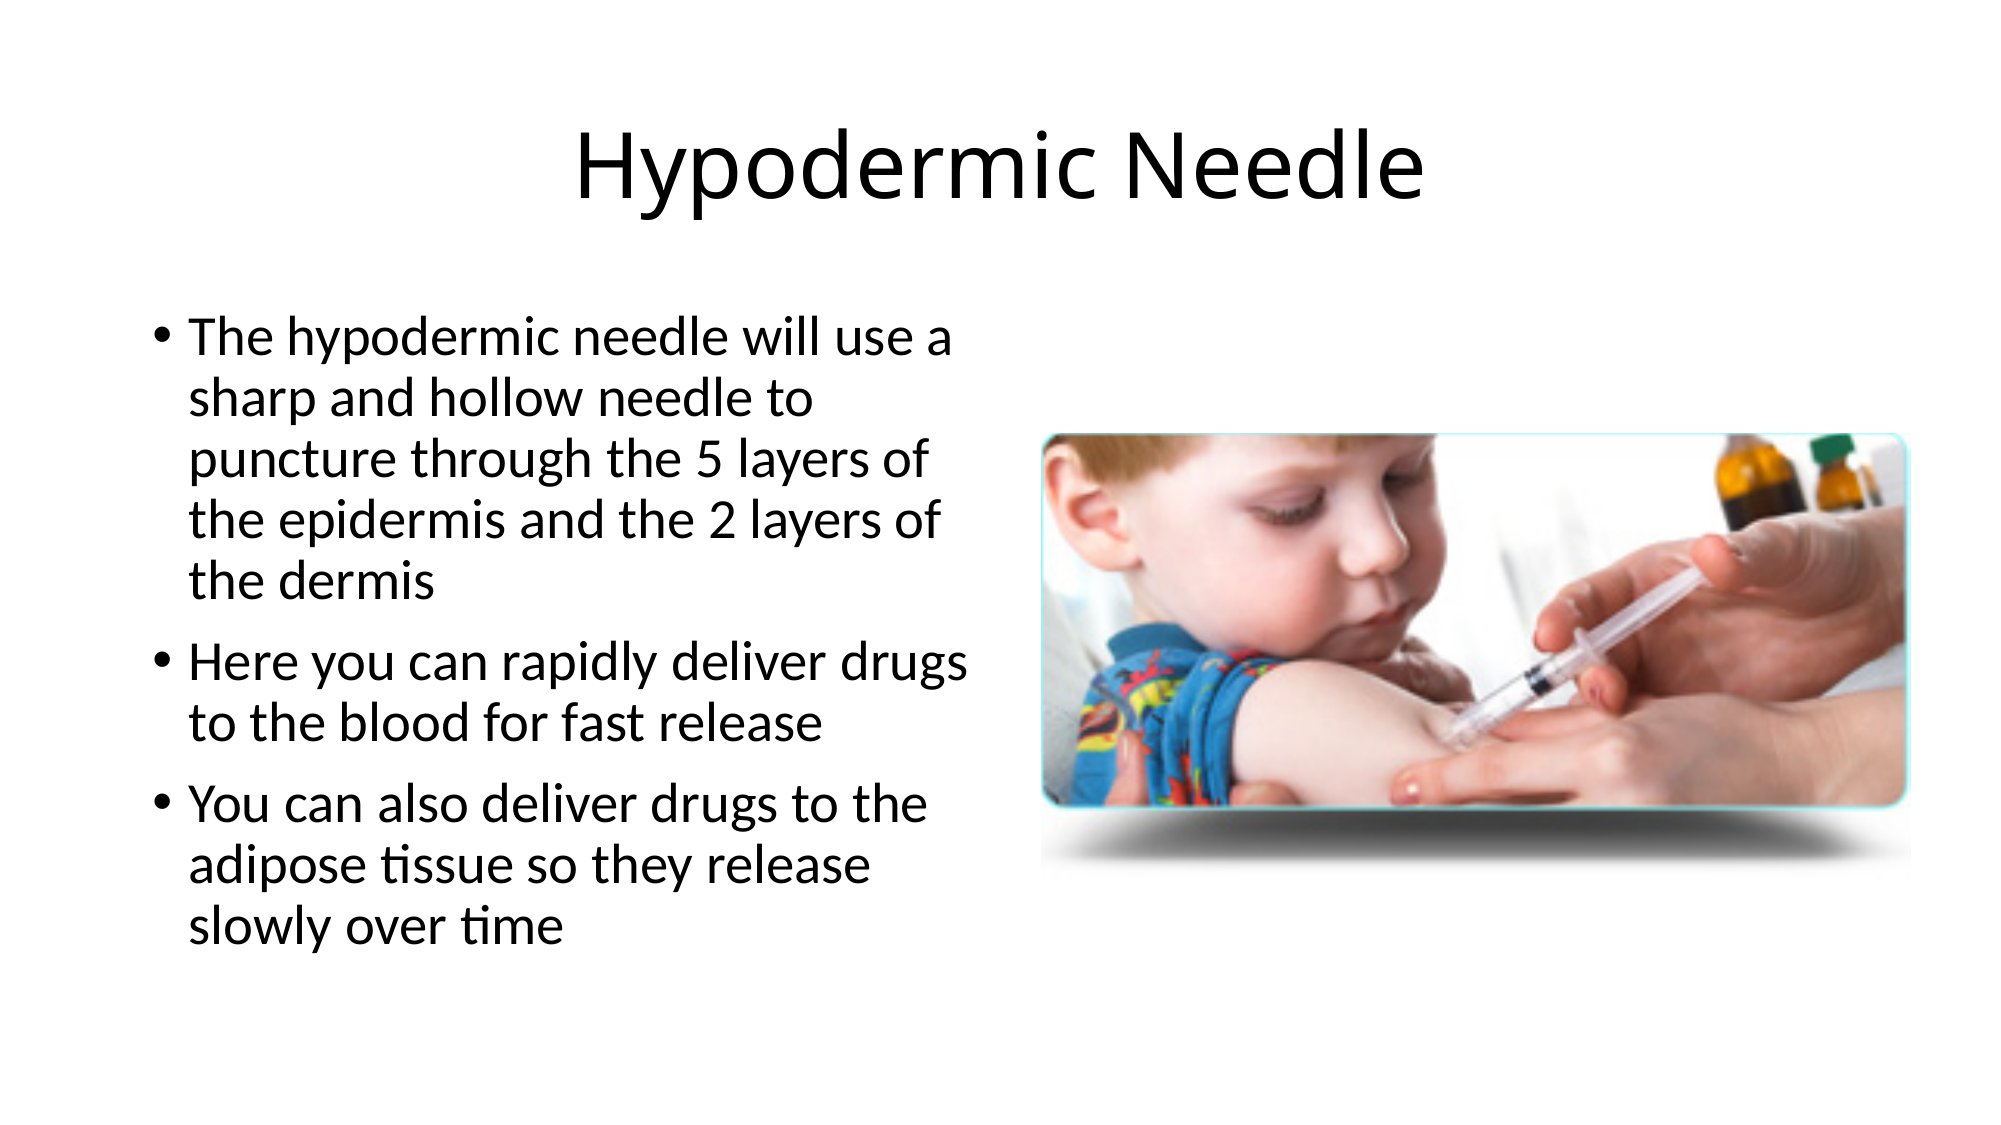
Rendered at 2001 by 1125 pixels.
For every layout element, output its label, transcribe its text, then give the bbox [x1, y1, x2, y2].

list The hypodermic needle will use a sharp and hollow needle to puncture through the 5 layers of the epidermis and the 2 layers of the dermis Here you can rapidly deliver drugs to the blood for fast release You can also deliver drugs to the adipose tissue so they release slowly over time [137, 299, 988, 1014]
title Hypodermic Needle [137, 59, 1863, 278]
picture [1041, 433, 1911, 881]
